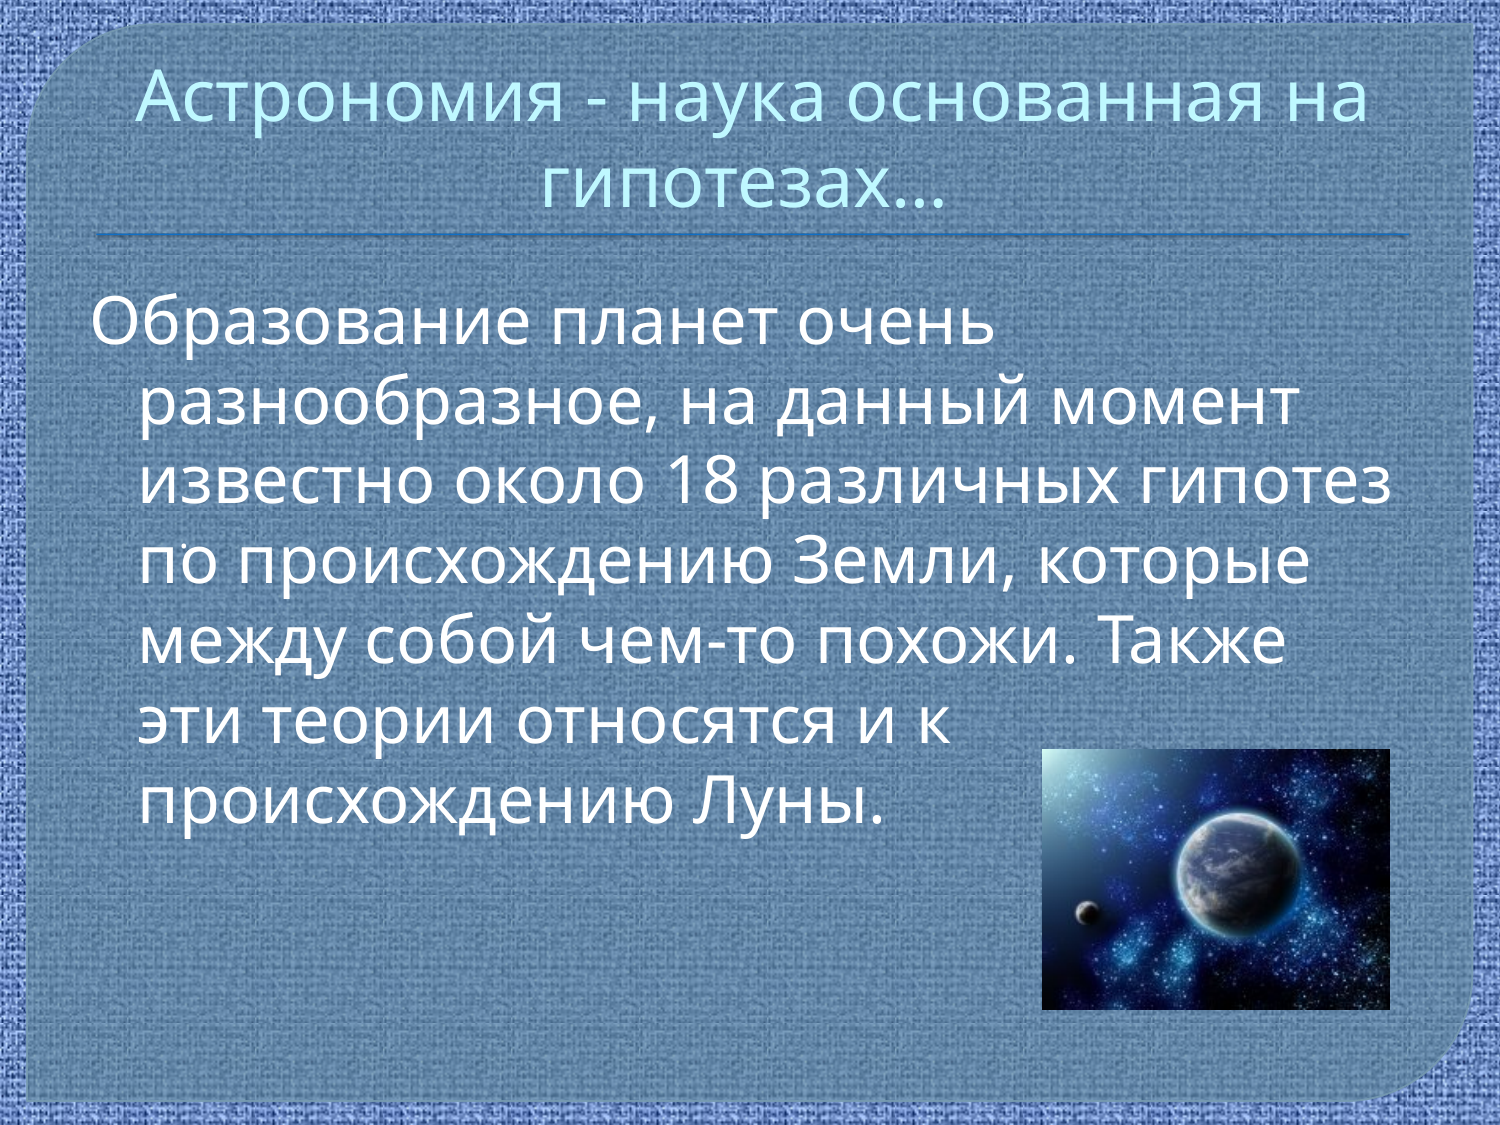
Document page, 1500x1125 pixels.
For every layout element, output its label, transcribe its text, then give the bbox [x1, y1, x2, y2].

list Образование планет очень разнообразное, на данный момент известно около 18 различных гипотез по происхождению Земли, которые между собой чем-то похожи. Также эти теории относятся и к происхождению Луны. [75, 270, 1425, 1013]
title Астрономия - наука основанная на гипотезах… [75, 41, 1425, 230]
text_box . [163, 503, 914, 564]
picture [0, 0, 1500, 1125]
